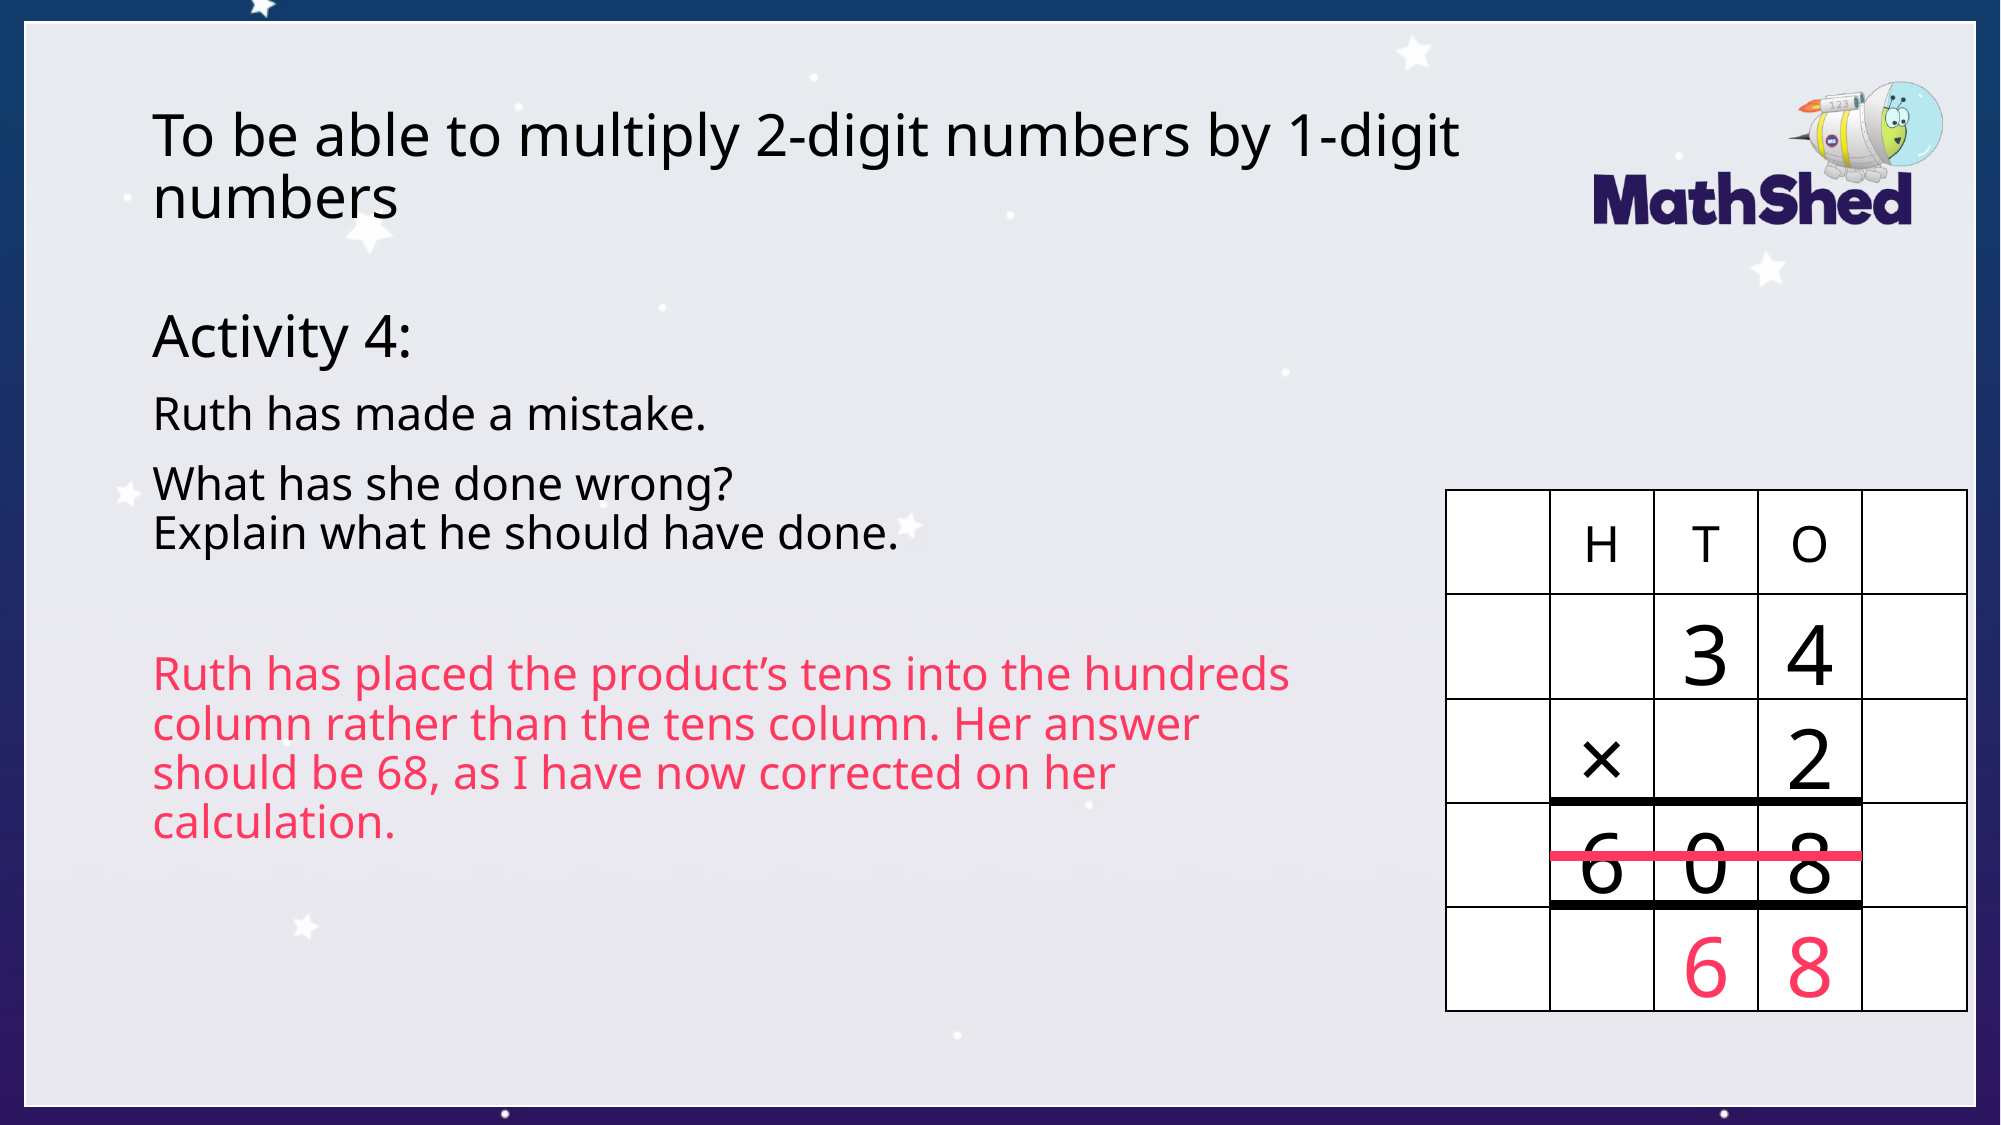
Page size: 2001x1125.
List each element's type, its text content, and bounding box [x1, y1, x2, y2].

list Activity 4: Ruth has made a mistake. What has she done wrong? Explain what he should have done. Ruth has placed the product’s tens into the hundreds column rather than the tens column. Her answer should be 68, as I have now corrected on her calculation. [137, 299, 1335, 1014]
text_box 6 [1549, 802, 1653, 851]
text_box [1861, 698, 1968, 802]
title To be able to multiply 2-digit numbers by 1-digit numbers [137, 59, 1578, 278]
text_box [1861, 802, 1968, 906]
text_box [1653, 698, 1757, 797]
text_box [1549, 593, 1653, 698]
text_box × [1549, 698, 1653, 797]
text_box [1861, 489, 1968, 593]
text_box 4 [1757, 593, 1861, 698]
picture [0, 0, 2001, 1125]
text_box 8 [1757, 861, 1861, 900]
text_box 6 [1549, 856, 1653, 900]
text_box 0 [1653, 806, 1757, 851]
text_box [1549, 906, 1653, 1012]
text_box [1445, 802, 1549, 906]
text_box [1861, 906, 1968, 1012]
text_box O [1757, 489, 1861, 593]
text_box T [1653, 489, 1757, 593]
text_box [1445, 489, 1549, 593]
text_box 8 [1757, 806, 1861, 851]
text_box 0 [1653, 861, 1757, 900]
text_box 6 [1653, 910, 1757, 1012]
text_box H [1549, 489, 1653, 593]
text_box [1445, 906, 1549, 1012]
text_box 2 [1757, 698, 1861, 797]
text_box 8 [1757, 910, 1861, 1012]
text_box [1861, 593, 1968, 698]
text_box [1445, 593, 1549, 698]
text_box [1445, 698, 1549, 802]
text_box 3 [1653, 593, 1757, 698]
